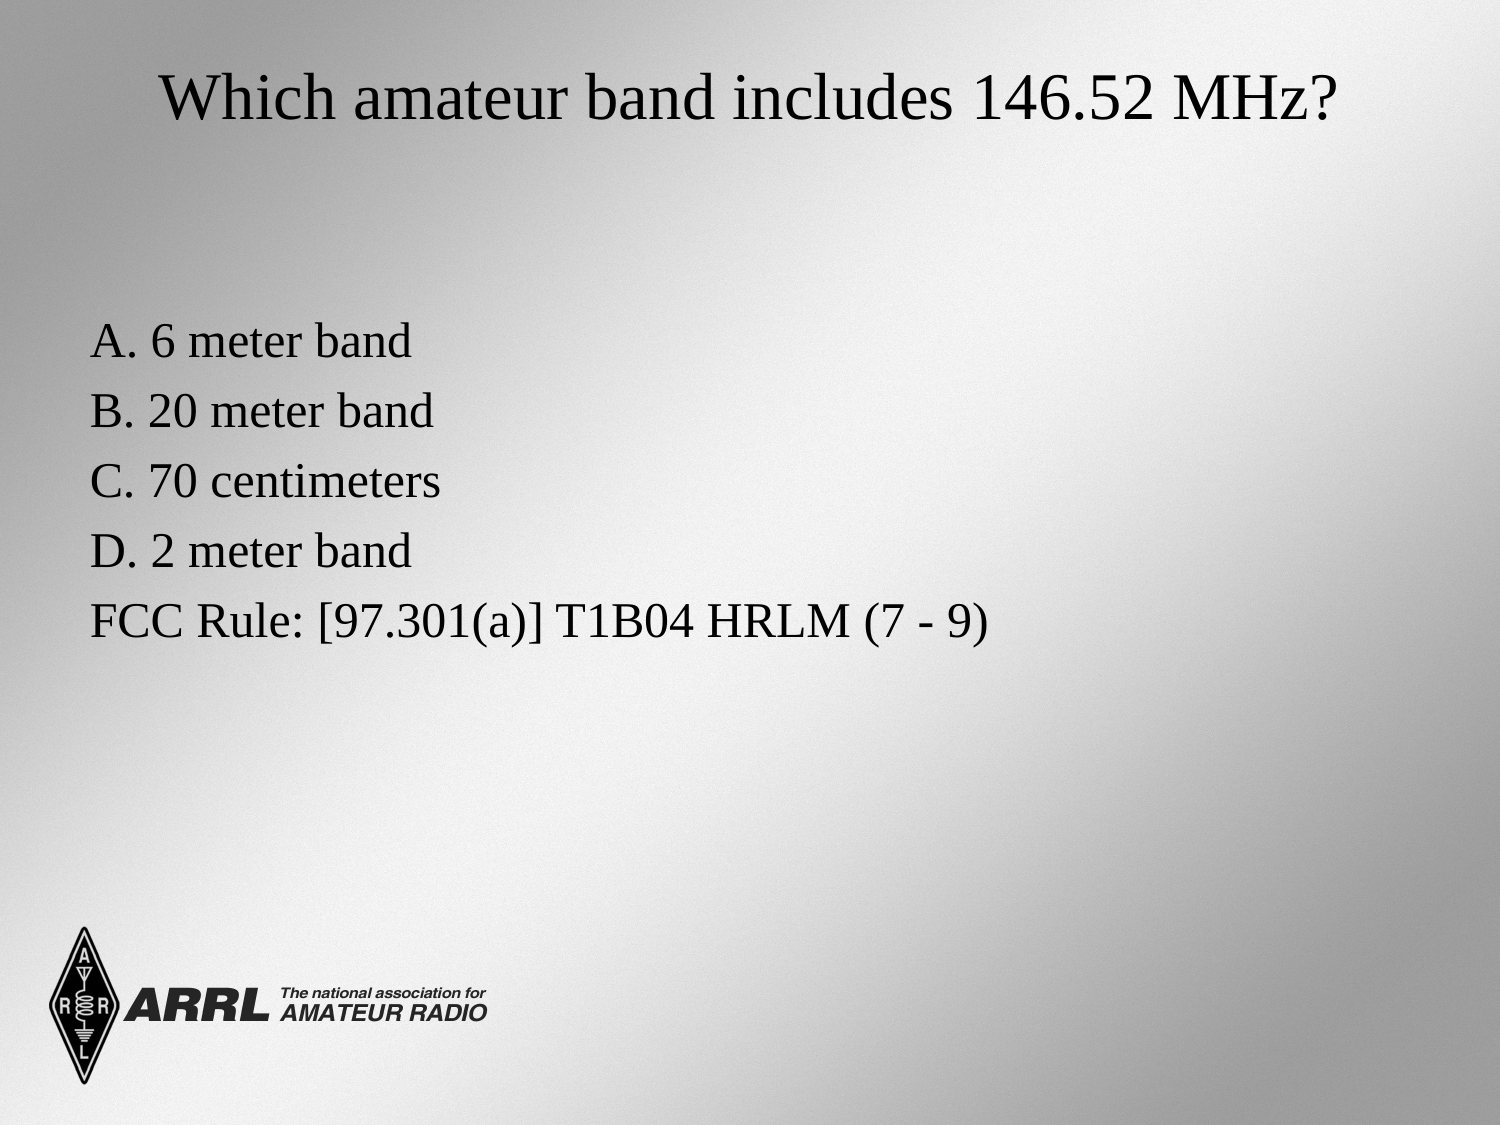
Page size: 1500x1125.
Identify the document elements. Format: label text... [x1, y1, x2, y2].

list A. 6 meter band B. 20 meter band C. 70 centimeters D. 2 meter band FCC Rule: [97.301(a)] T1B04 HRLM (7 - 9) [75, 299, 1425, 1005]
title Which amateur band includes 146.52 MHz? [75, 45, 1425, 233]
picture [0, 0, 1500, 1125]
